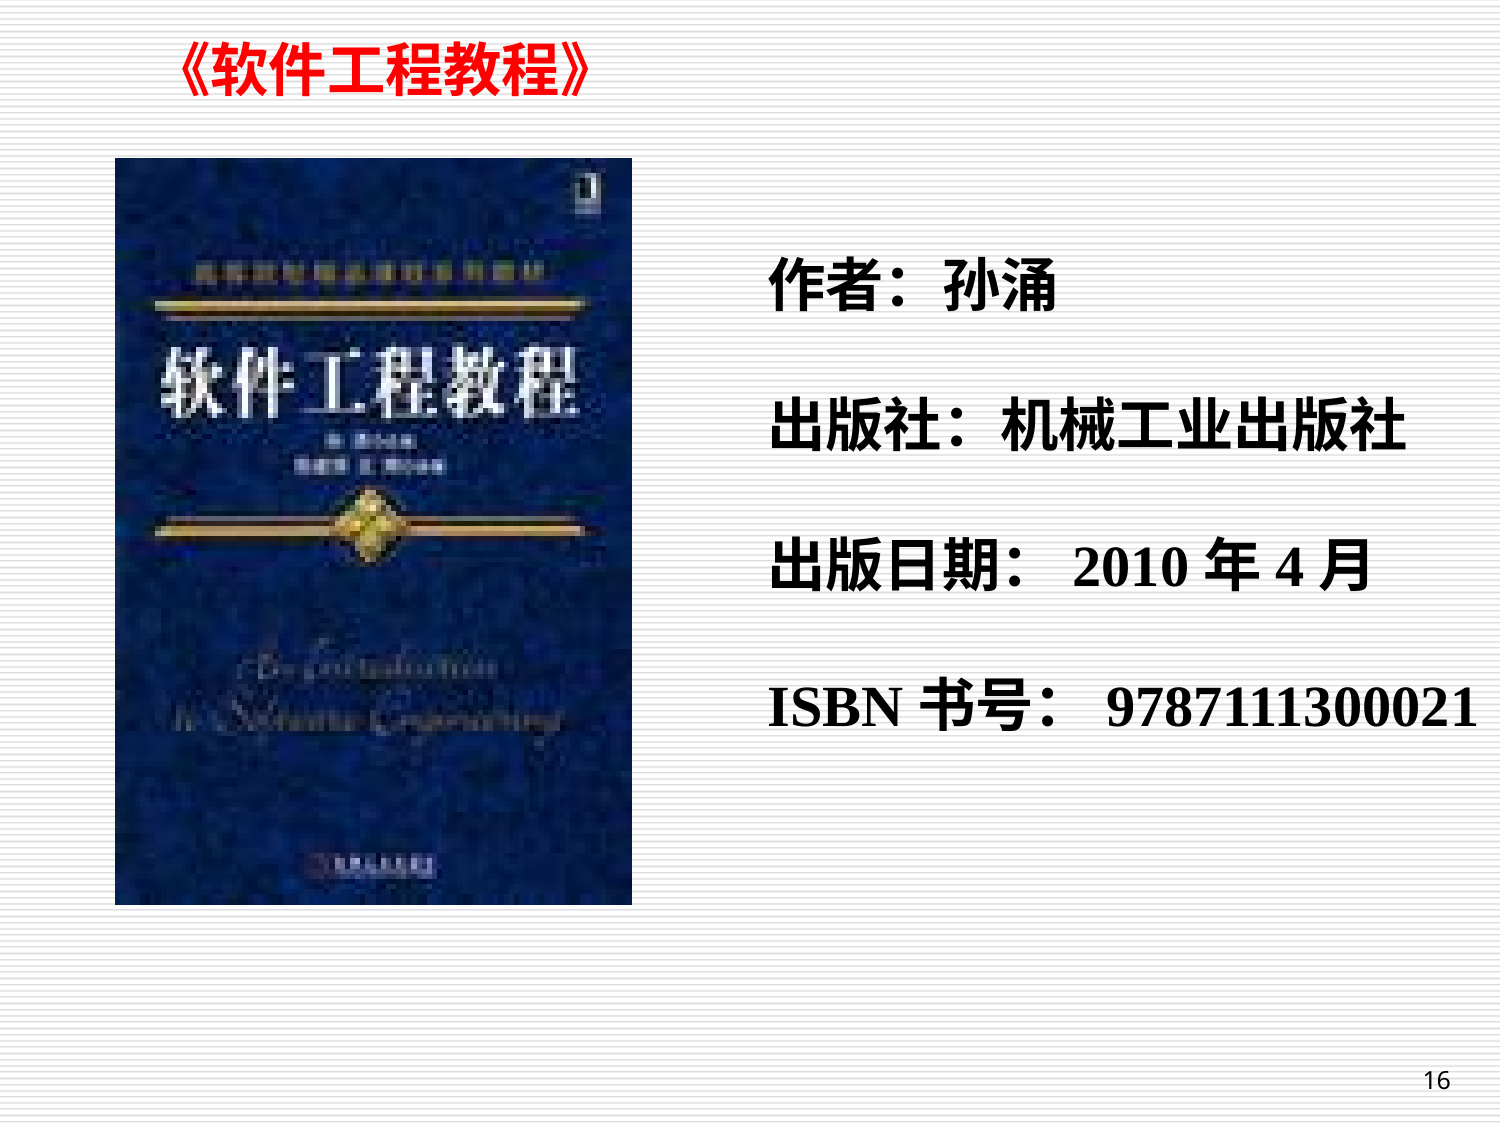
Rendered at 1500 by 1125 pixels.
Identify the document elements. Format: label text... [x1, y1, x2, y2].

text_box 《软件工程教程》 [137, 26, 647, 111]
text_box 作者：孙涌 出版社：机械工业出版社 出版日期：2010年4月 ISBN书号：9787111300021 [752, 240, 1500, 745]
text_box 16 [1399, 1057, 1474, 1106]
picture [0, 0, 1500, 1125]
